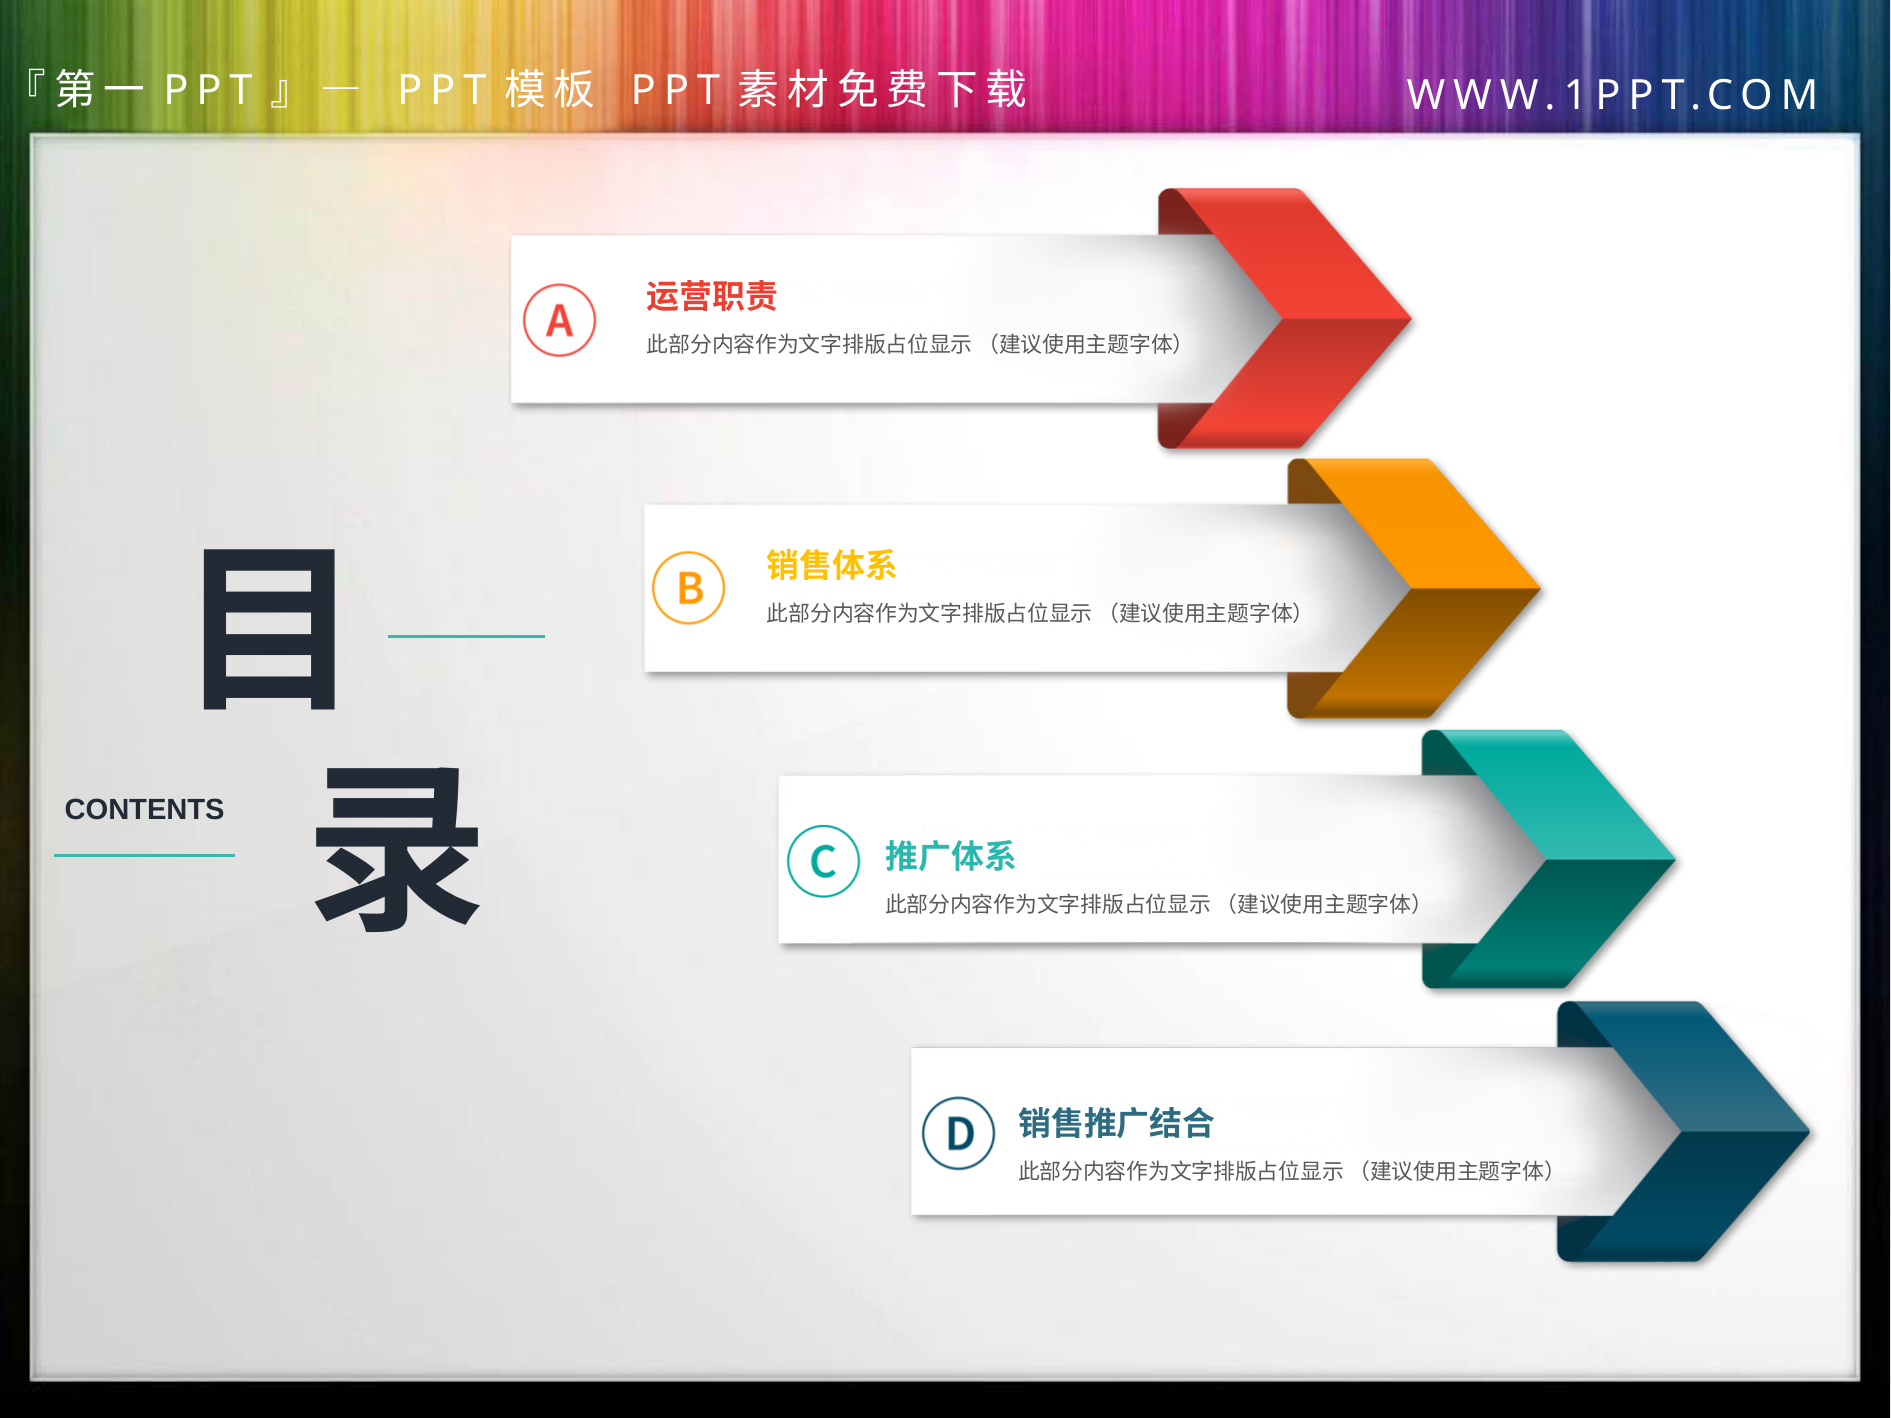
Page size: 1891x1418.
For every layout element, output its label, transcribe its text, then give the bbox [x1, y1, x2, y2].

text_box CONTENTS [49, 782, 164, 833]
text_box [722, 721, 1676, 1004]
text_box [587, 450, 1541, 732]
text_box 目 录 [164, 505, 504, 960]
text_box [458, 180, 1412, 462]
picture [0, 0, 1891, 1418]
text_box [857, 994, 1811, 1276]
